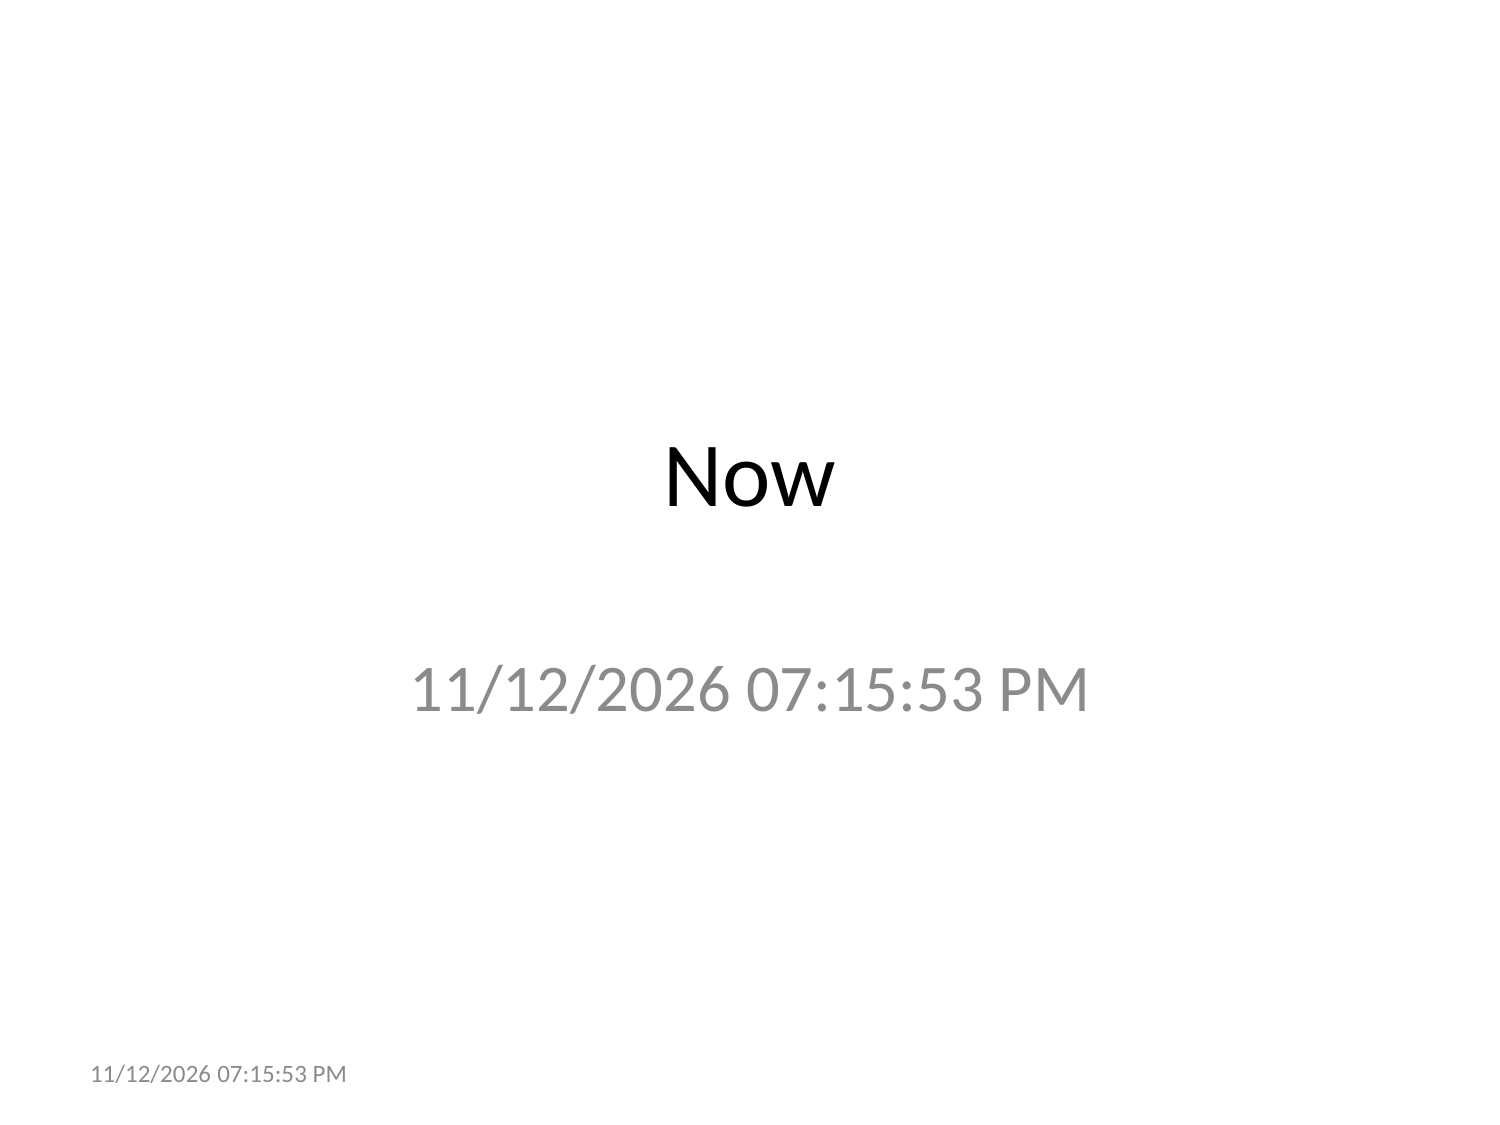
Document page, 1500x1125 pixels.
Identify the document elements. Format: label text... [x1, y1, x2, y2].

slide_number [75, 1042, 425, 1103]
subtitle 2011-12-19 10:20:04 AM [225, 637, 1275, 925]
title Now [112, 349, 1388, 591]
